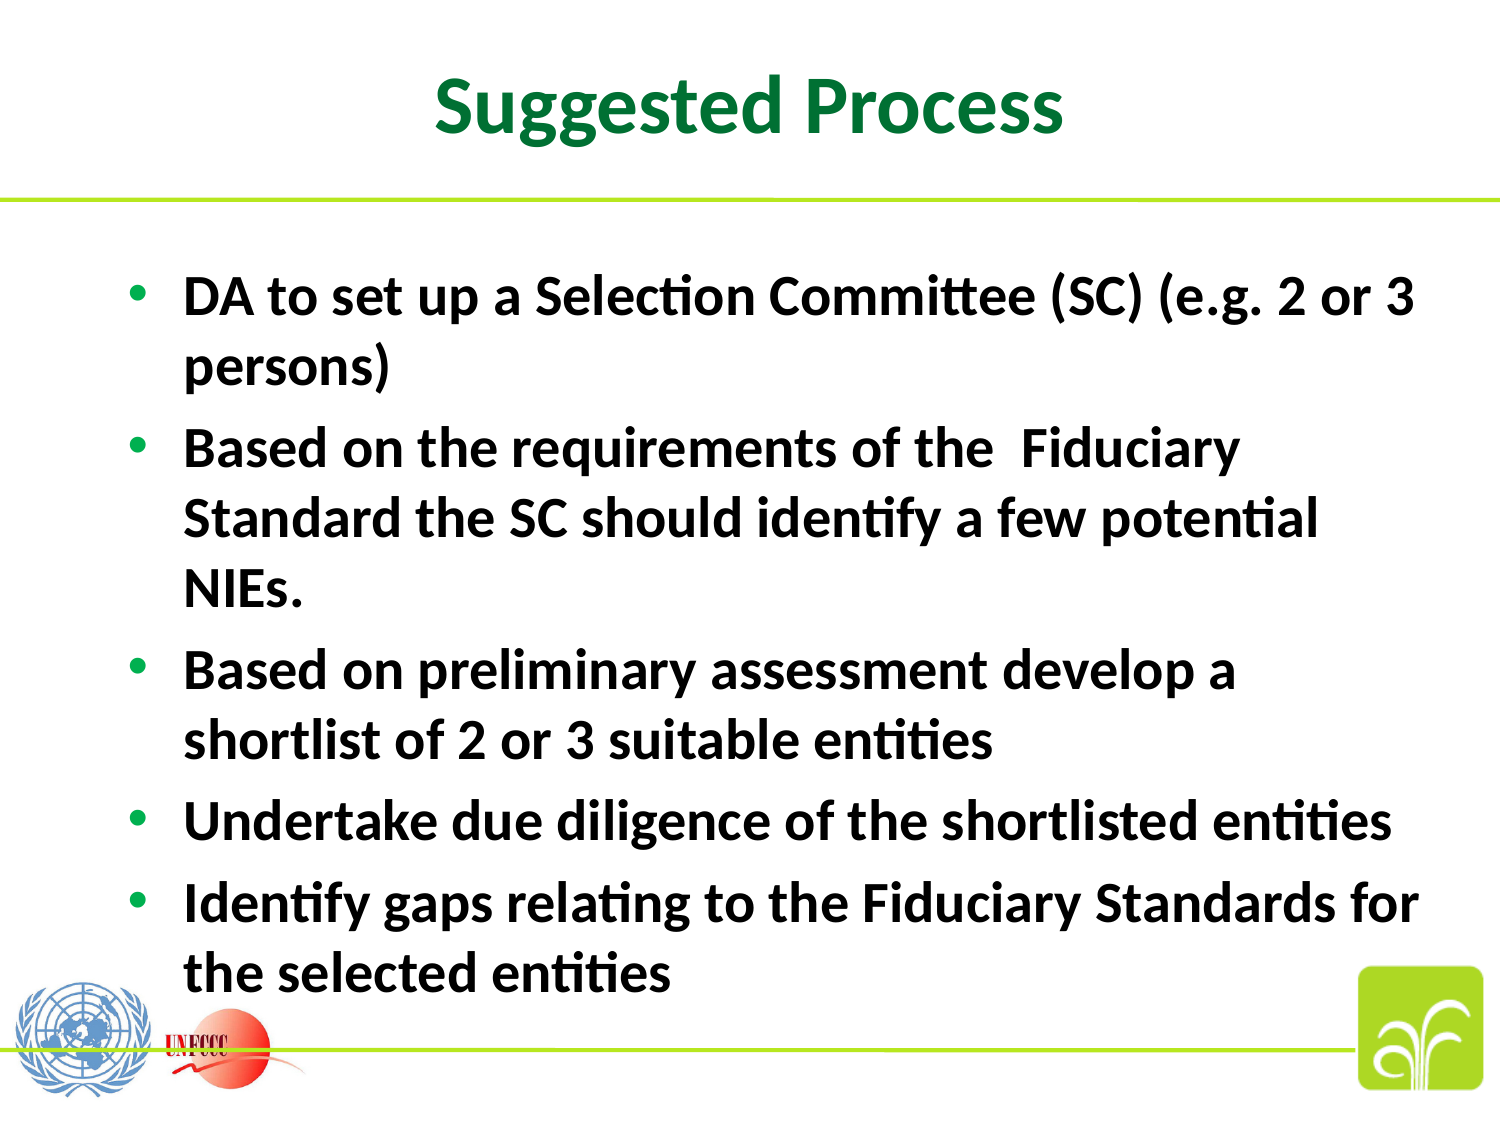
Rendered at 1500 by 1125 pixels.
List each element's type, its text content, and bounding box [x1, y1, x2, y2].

picture [12, 974, 112, 1047]
list DA to set up a Selection Committee (SC) (e.g. 2 or 3 persons) Based on the requirements of the Fiduciary Standard the SC should identify a few potential NIEs. Based on preliminary assessment develop a shortlist of 2 or 3 suitable entities Undertake due diligence of the shortlisted entities Identify gaps relating to the Fiduciary Standards for the selected entities [112, 249, 1451, 1125]
picture [12, 1053, 112, 1107]
title Suggested Process [74, 0, 1426, 226]
